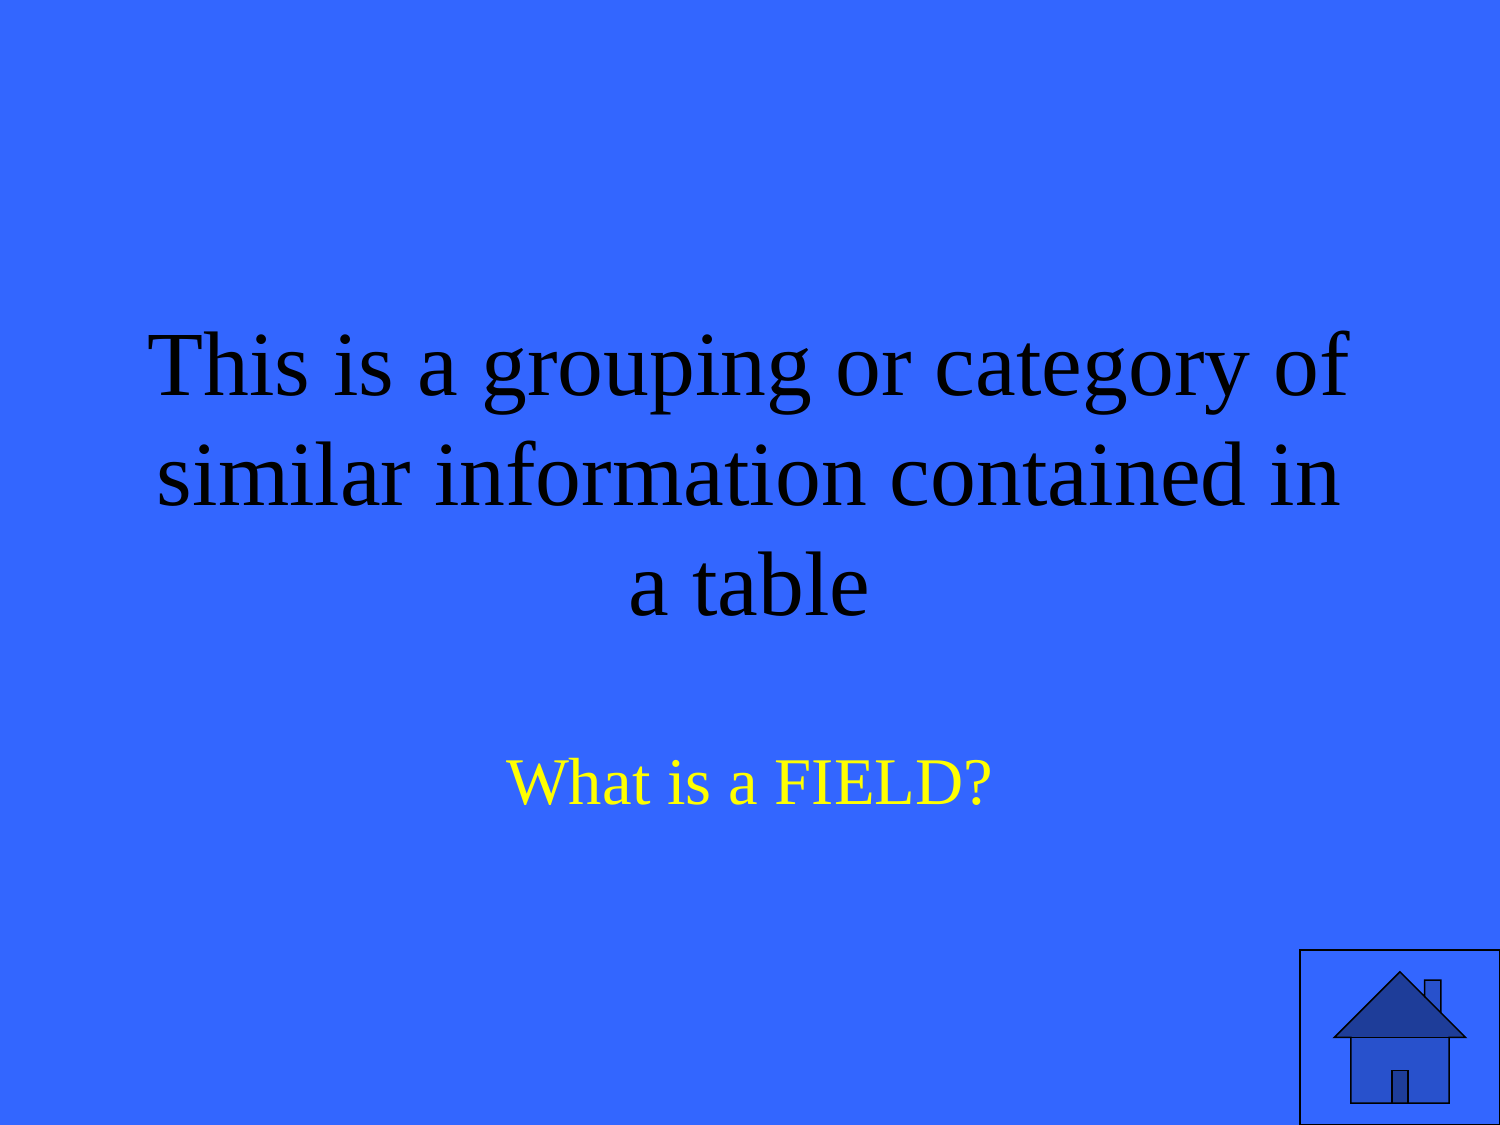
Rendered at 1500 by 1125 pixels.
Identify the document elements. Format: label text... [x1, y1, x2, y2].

title This is a grouping or category of similar information contained in a table [112, 374, 1388, 563]
text_box [1299, 950, 1500, 1125]
subtitle What is a FIELD? [224, 637, 1276, 926]
